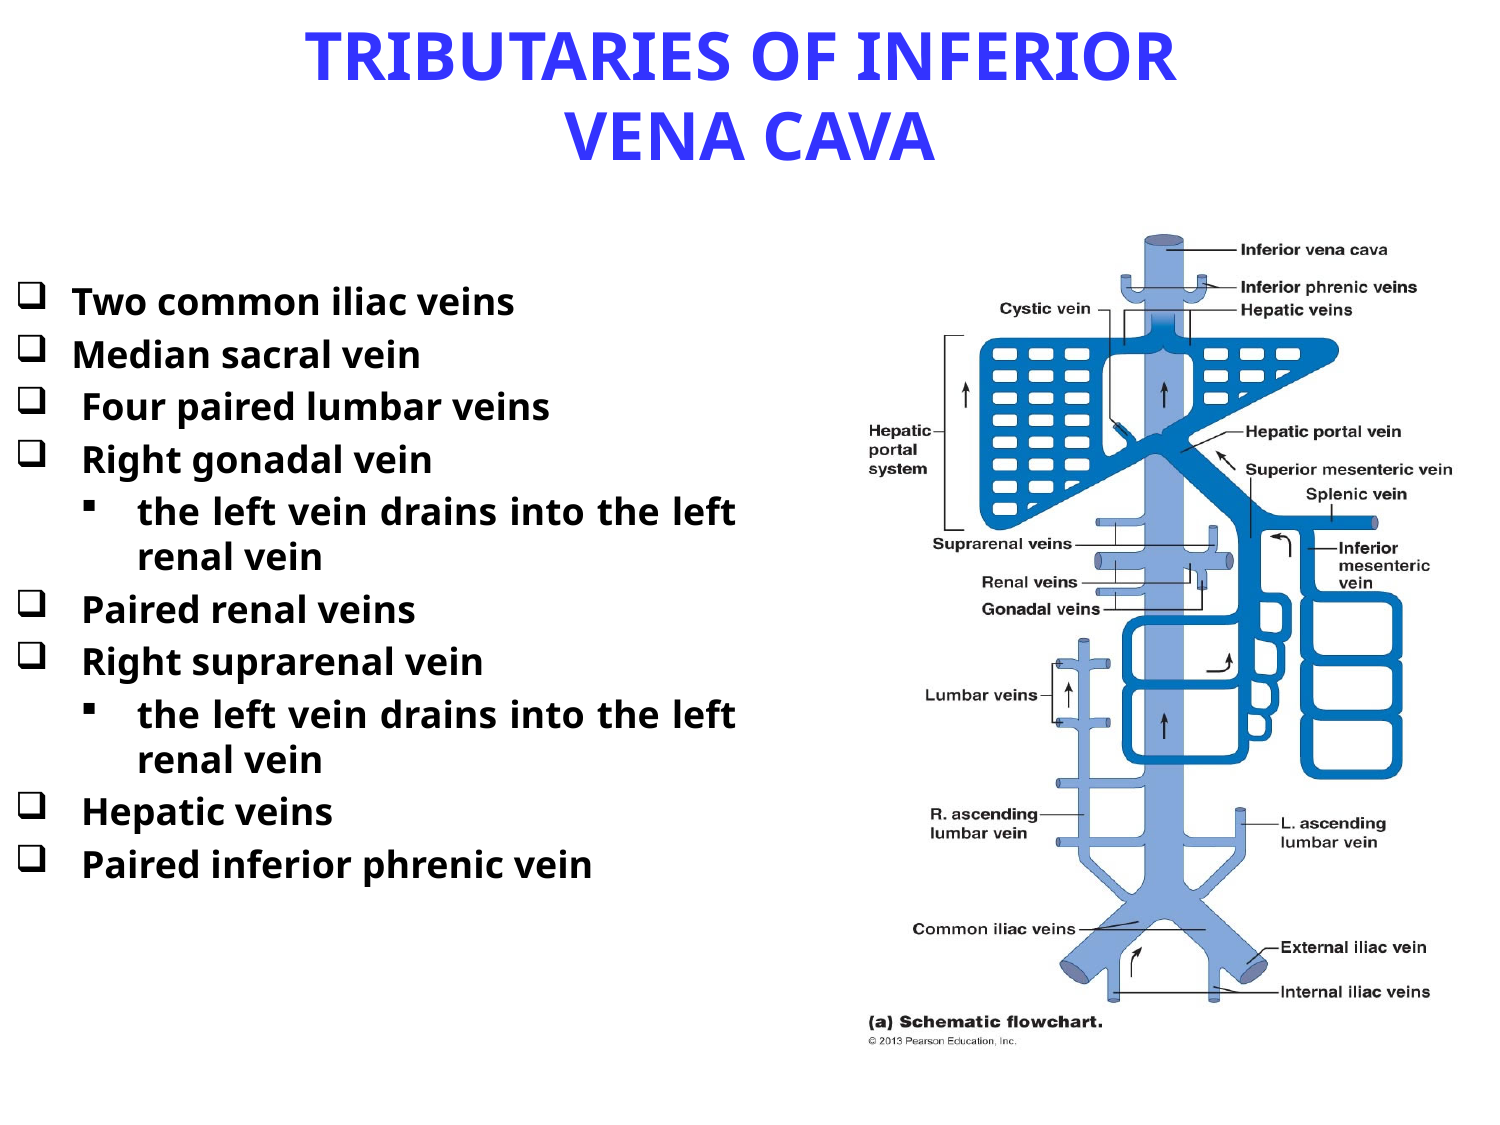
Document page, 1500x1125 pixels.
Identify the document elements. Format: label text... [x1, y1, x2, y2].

list Two common iliac veins Median sacral vein Four paired lumbar veins Right gonadal vein the left vein drains into the left renal vein Paired renal veins Right suprarenal vein the left vein drains into the left renal vein Hepatic veins Paired inferior phrenic vein [0, 270, 753, 949]
picture [860, 226, 1460, 1056]
title TRIBUTARIES OF INFERIOR VENA CAVA [74, 0, 1426, 188]
